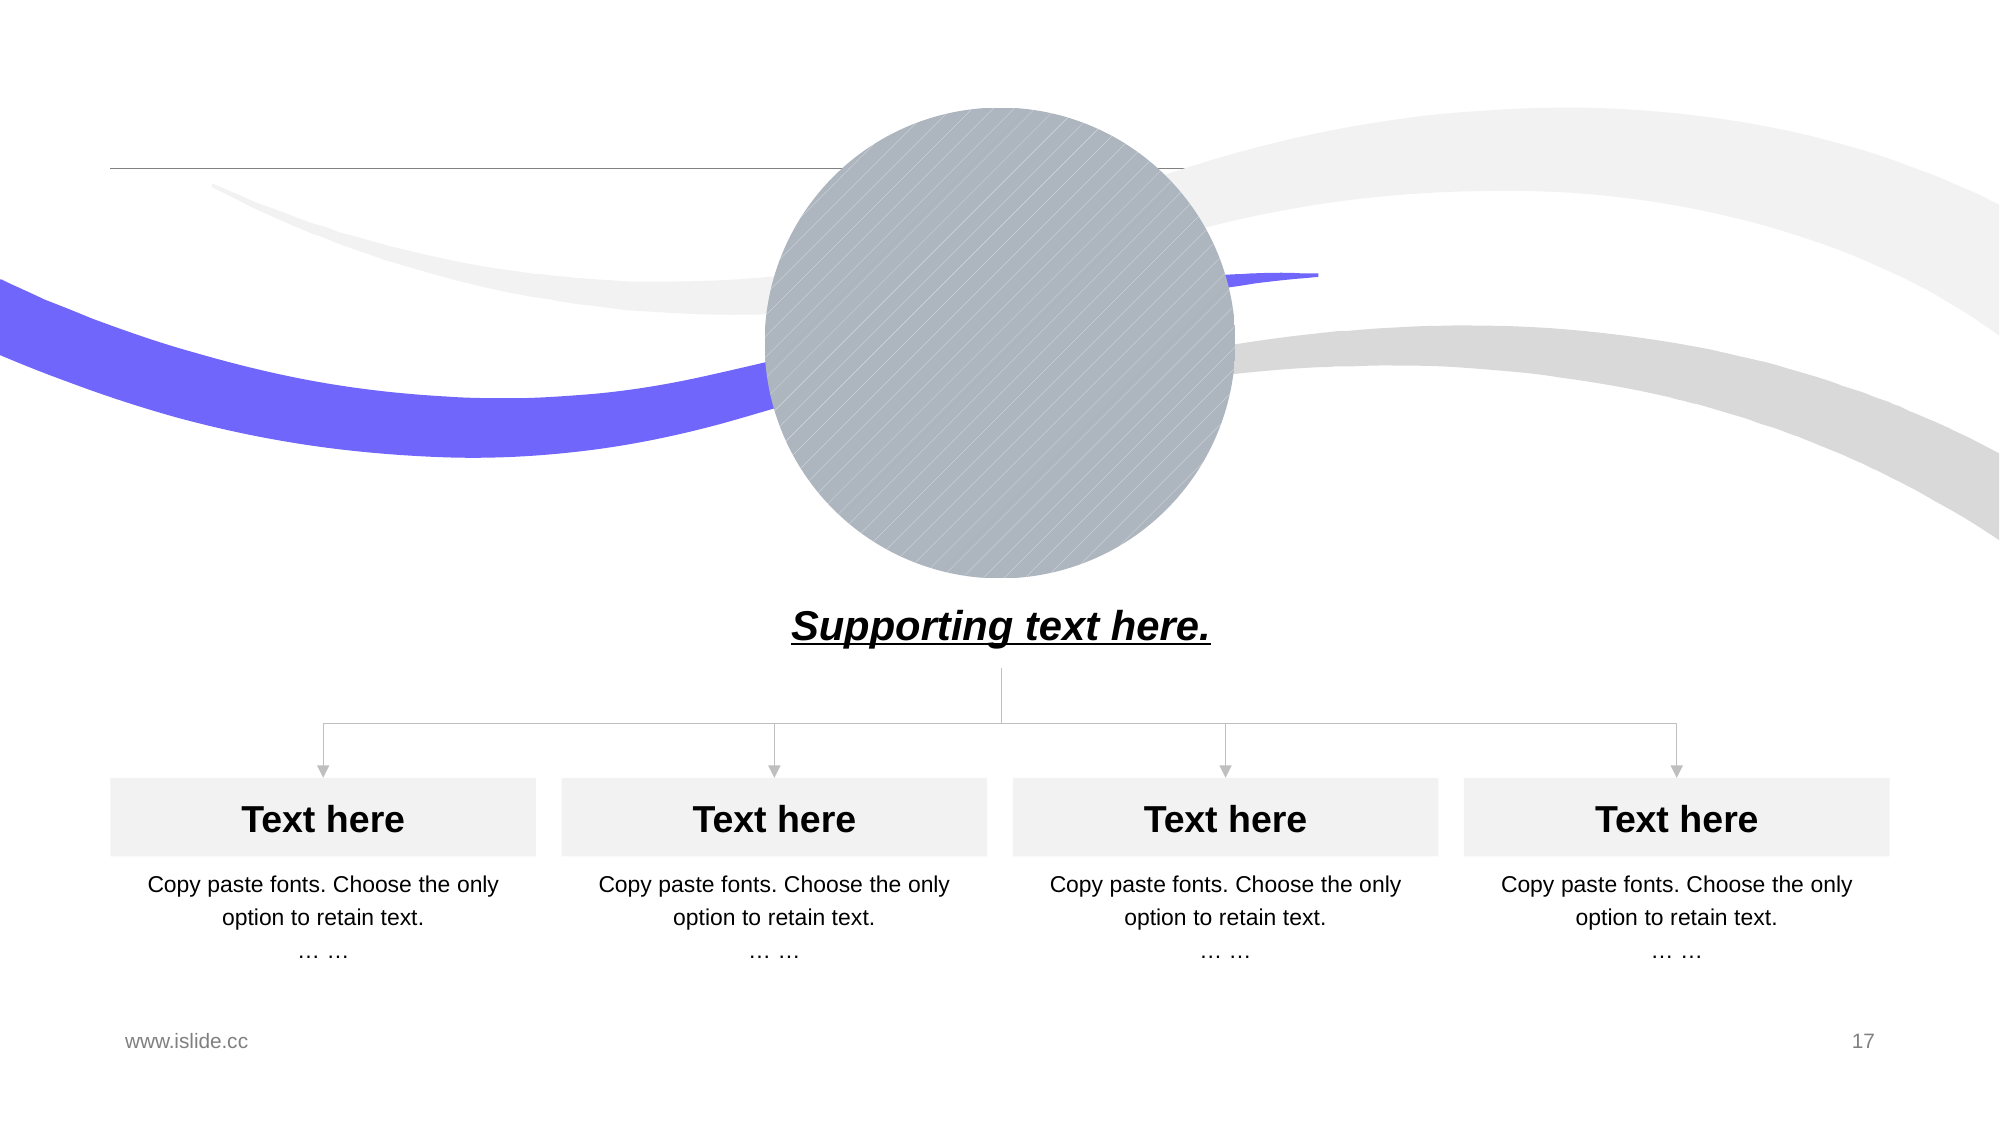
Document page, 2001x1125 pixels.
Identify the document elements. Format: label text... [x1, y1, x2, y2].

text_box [0, 107, 2000, 1009]
footer www.islide.cc [109, 1023, 790, 1058]
slide_number 17 [1412, 1023, 1890, 1058]
